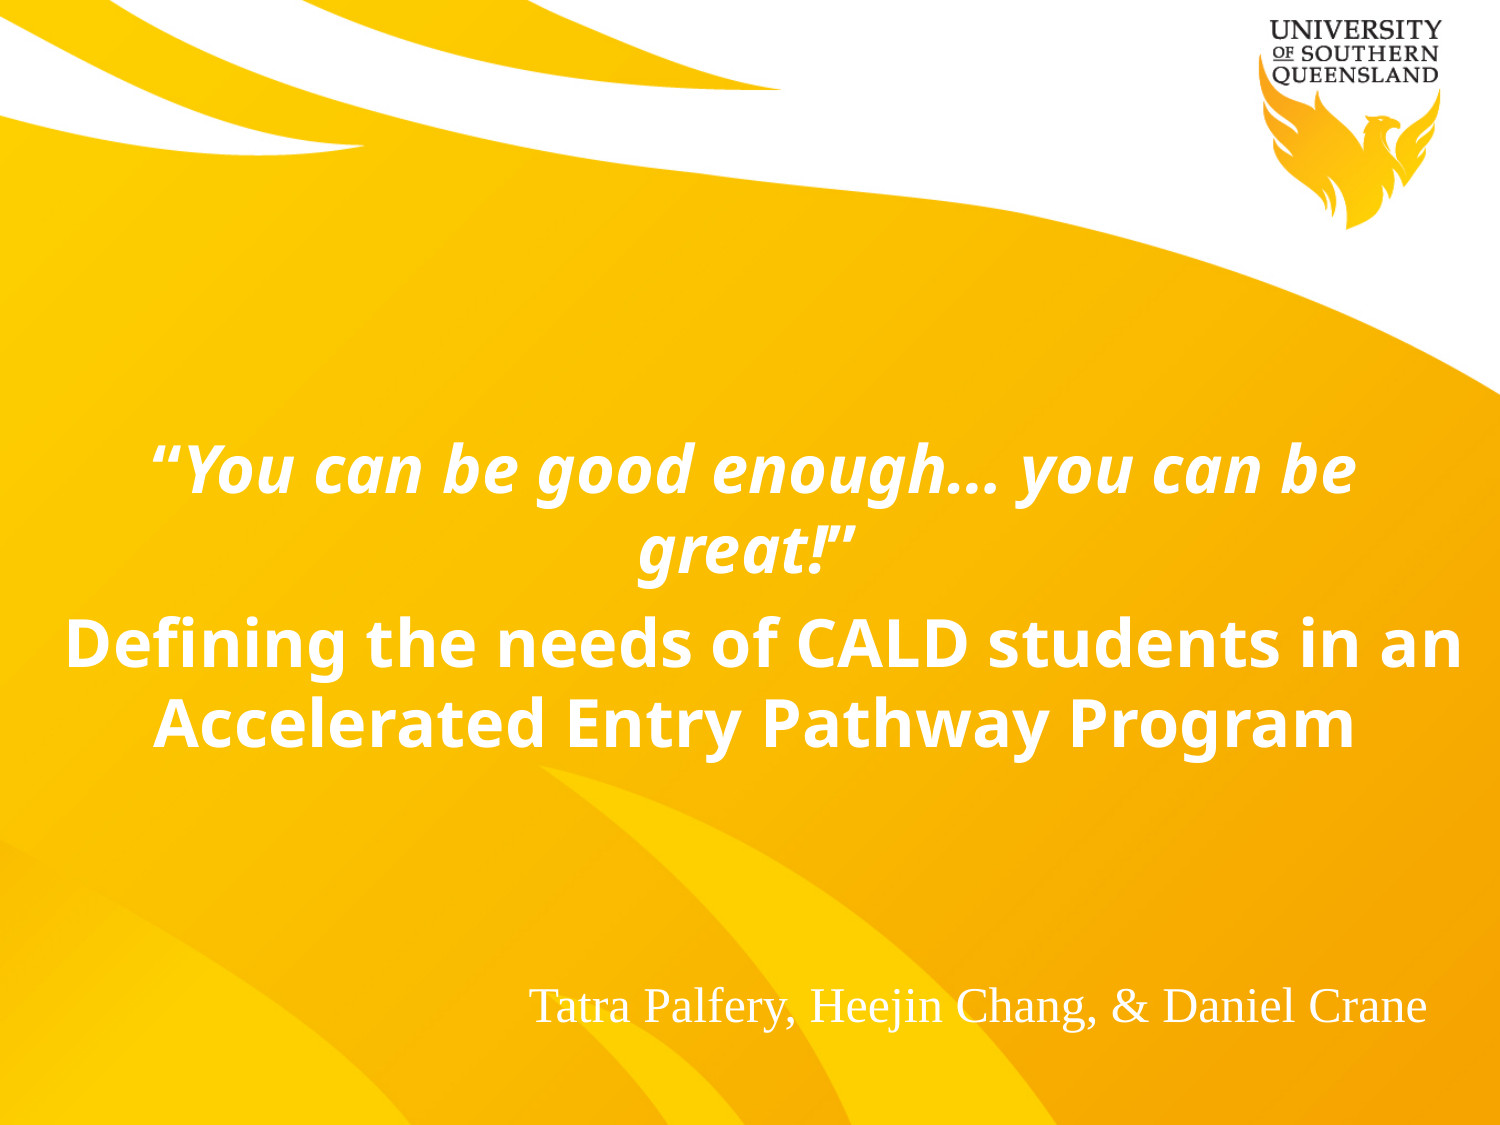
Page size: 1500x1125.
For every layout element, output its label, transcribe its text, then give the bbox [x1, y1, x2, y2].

picture [0, 0, 1500, 1125]
text_box Tatra Palfery, Heejin Chang, & Daniel Crane [513, 905, 1500, 1040]
subtitle “You can be good enough… you can be great!” Defining the needs of CALD students in an Accelerated Entry Pathway Program [29, 326, 1483, 788]
